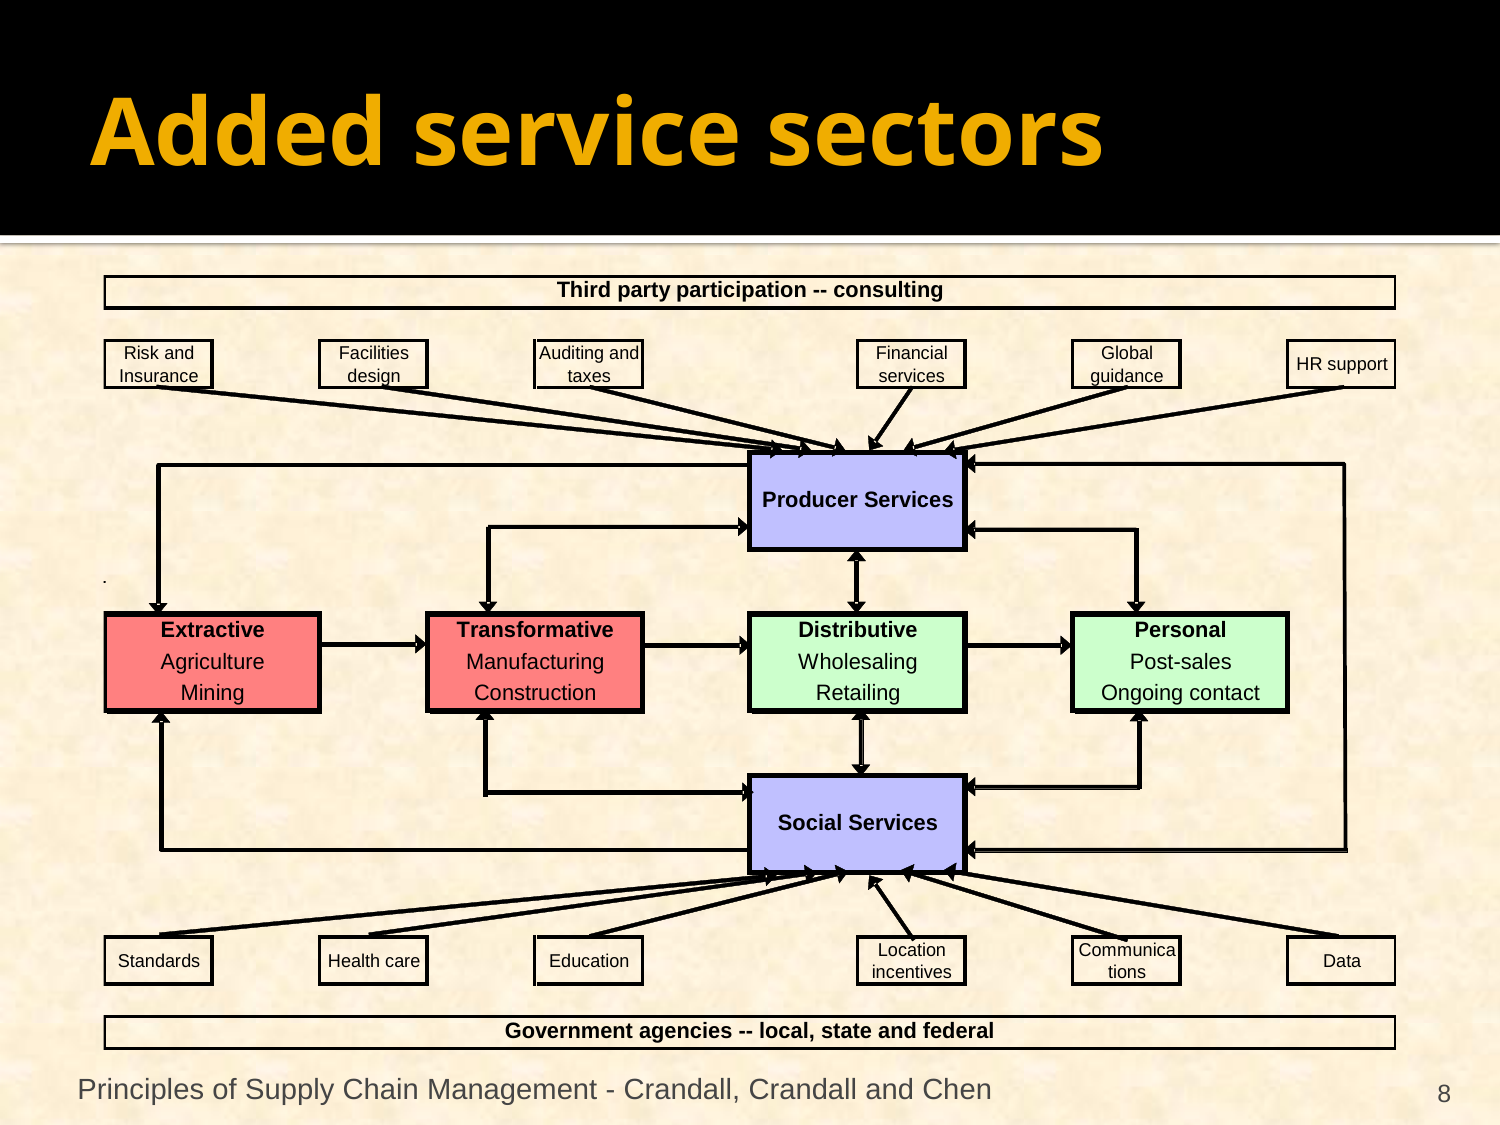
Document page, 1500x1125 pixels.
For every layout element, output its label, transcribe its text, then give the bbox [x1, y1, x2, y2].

picture [0, 243, 1500, 1125]
footer Principles of Supply Chain Management - Crandall, Crandall and Chen [62, 1062, 1025, 1125]
title Added service sectors [75, 25, 1425, 231]
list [103, 274, 1397, 1050]
slide_number 8 [1345, 1062, 1467, 1108]
